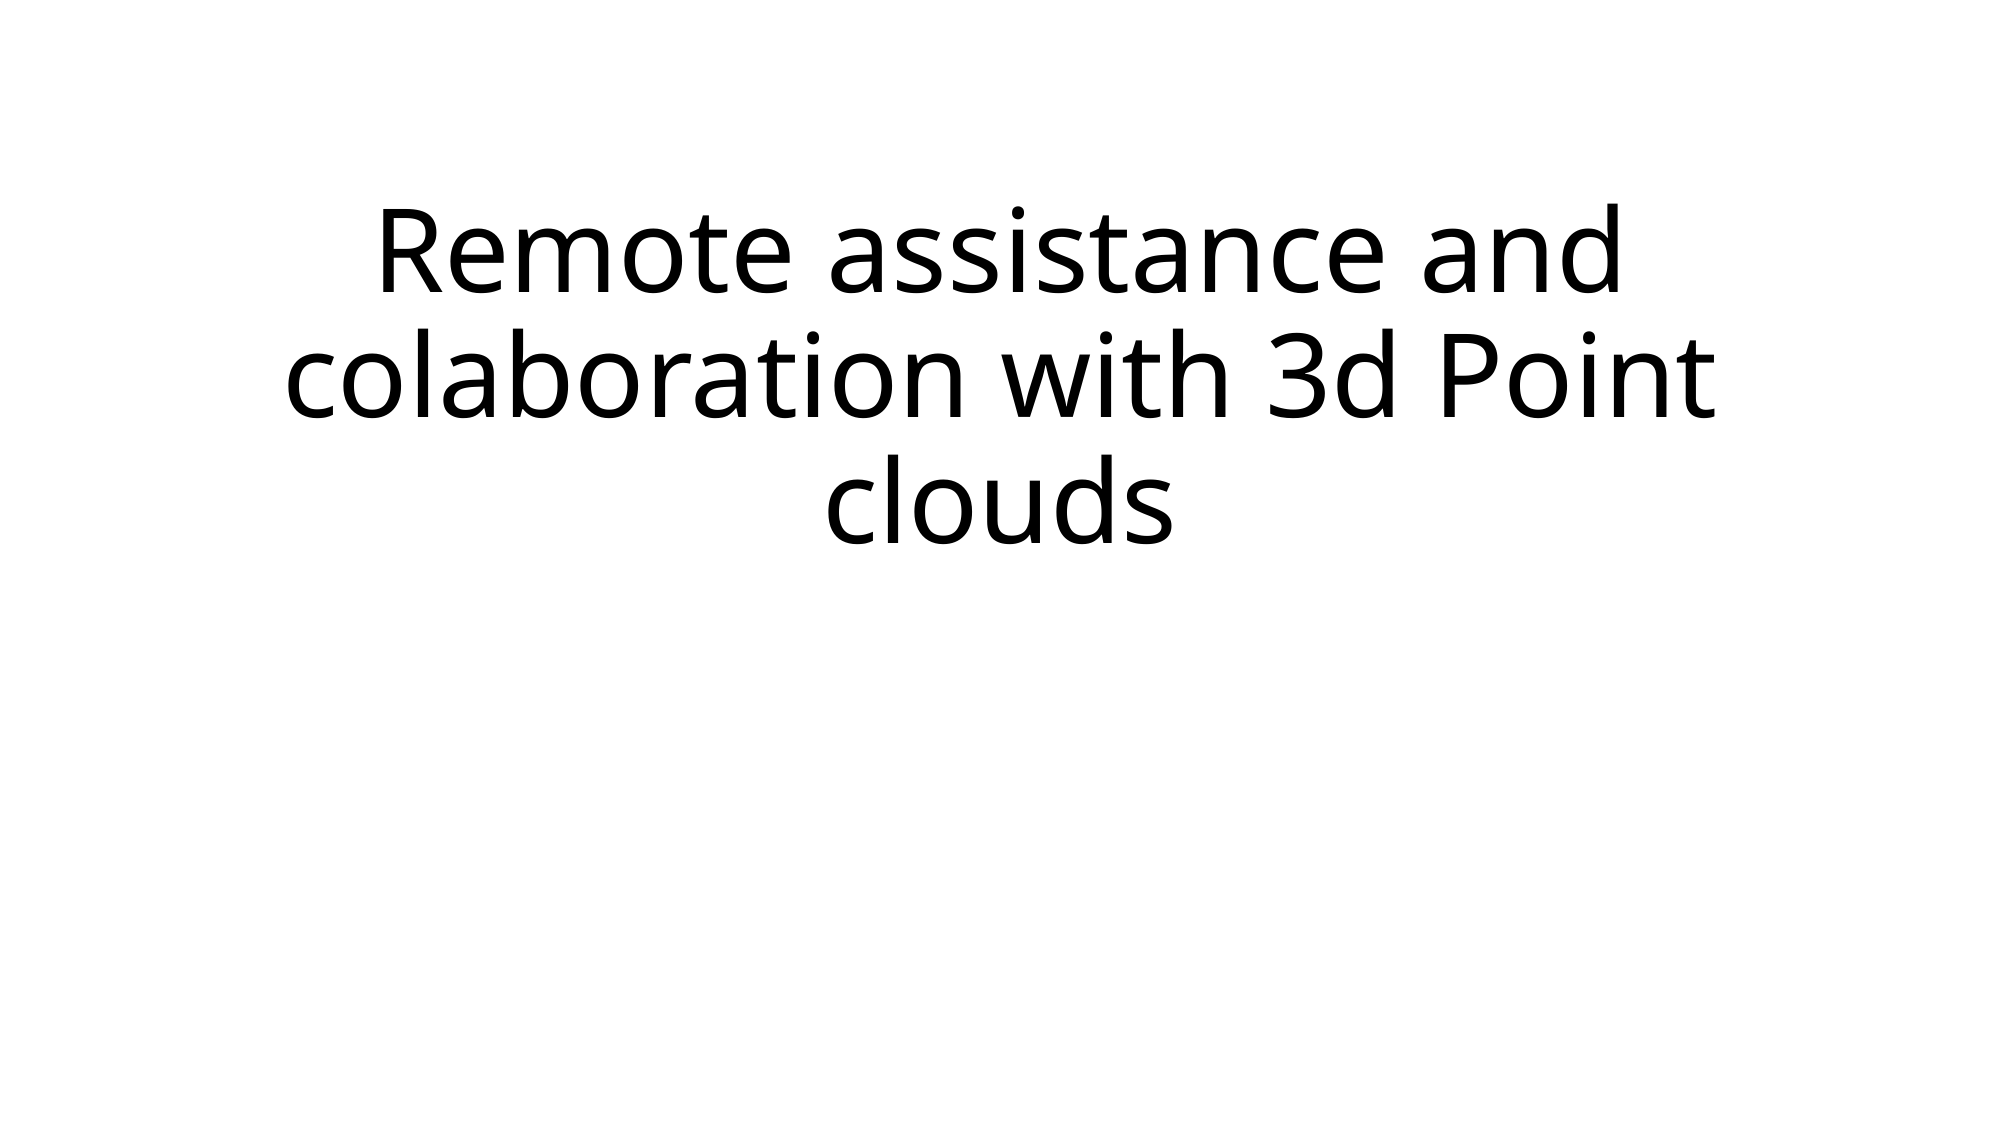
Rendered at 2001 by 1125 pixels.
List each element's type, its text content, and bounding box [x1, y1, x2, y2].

title Remote assistance and colaboration with 3d Point clouds [249, 184, 1750, 576]
